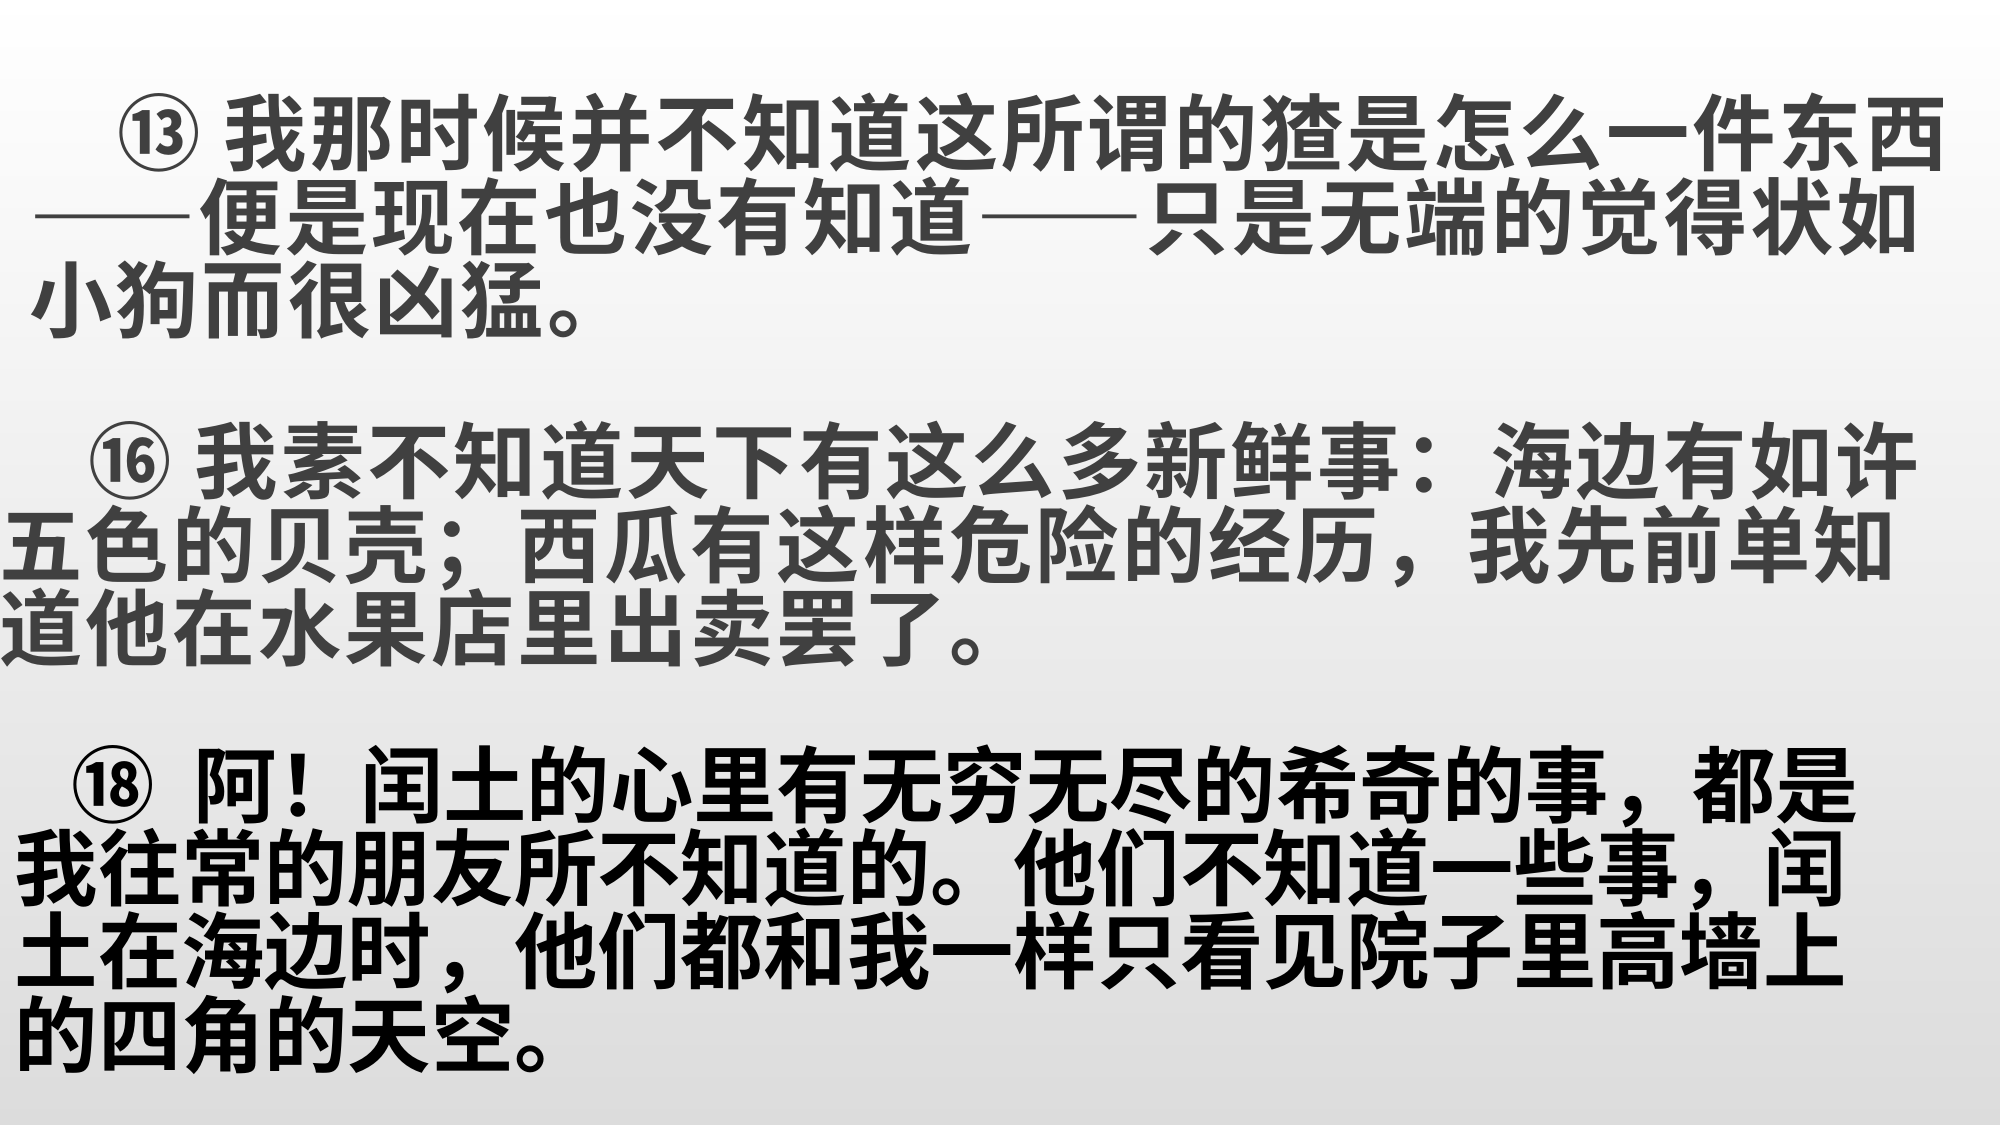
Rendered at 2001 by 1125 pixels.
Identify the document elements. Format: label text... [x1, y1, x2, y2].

text_box ⑯我素不知道天下有这么多新鲜事：海边有如许五色的贝壳；西瓜有这样危险的经历，我先前单知道他在水果店里出卖罢了。 [0, 426, 1951, 683]
list ⑬我那时候并不知道这所谓的猹是怎么一件东西——便是现在也没有知道——只是无端的觉得状如小狗而很凶猛。 [12, 98, 1981, 367]
text_box ⑱ 阿！闰土的心里有无穷无尽的希奇的事，都是我往常的朋友所不知道的。他们不知道一些事，闰土在海边时，他们都和我一样只看见院子里高墙上的四角的天空。 [0, 742, 1919, 1091]
